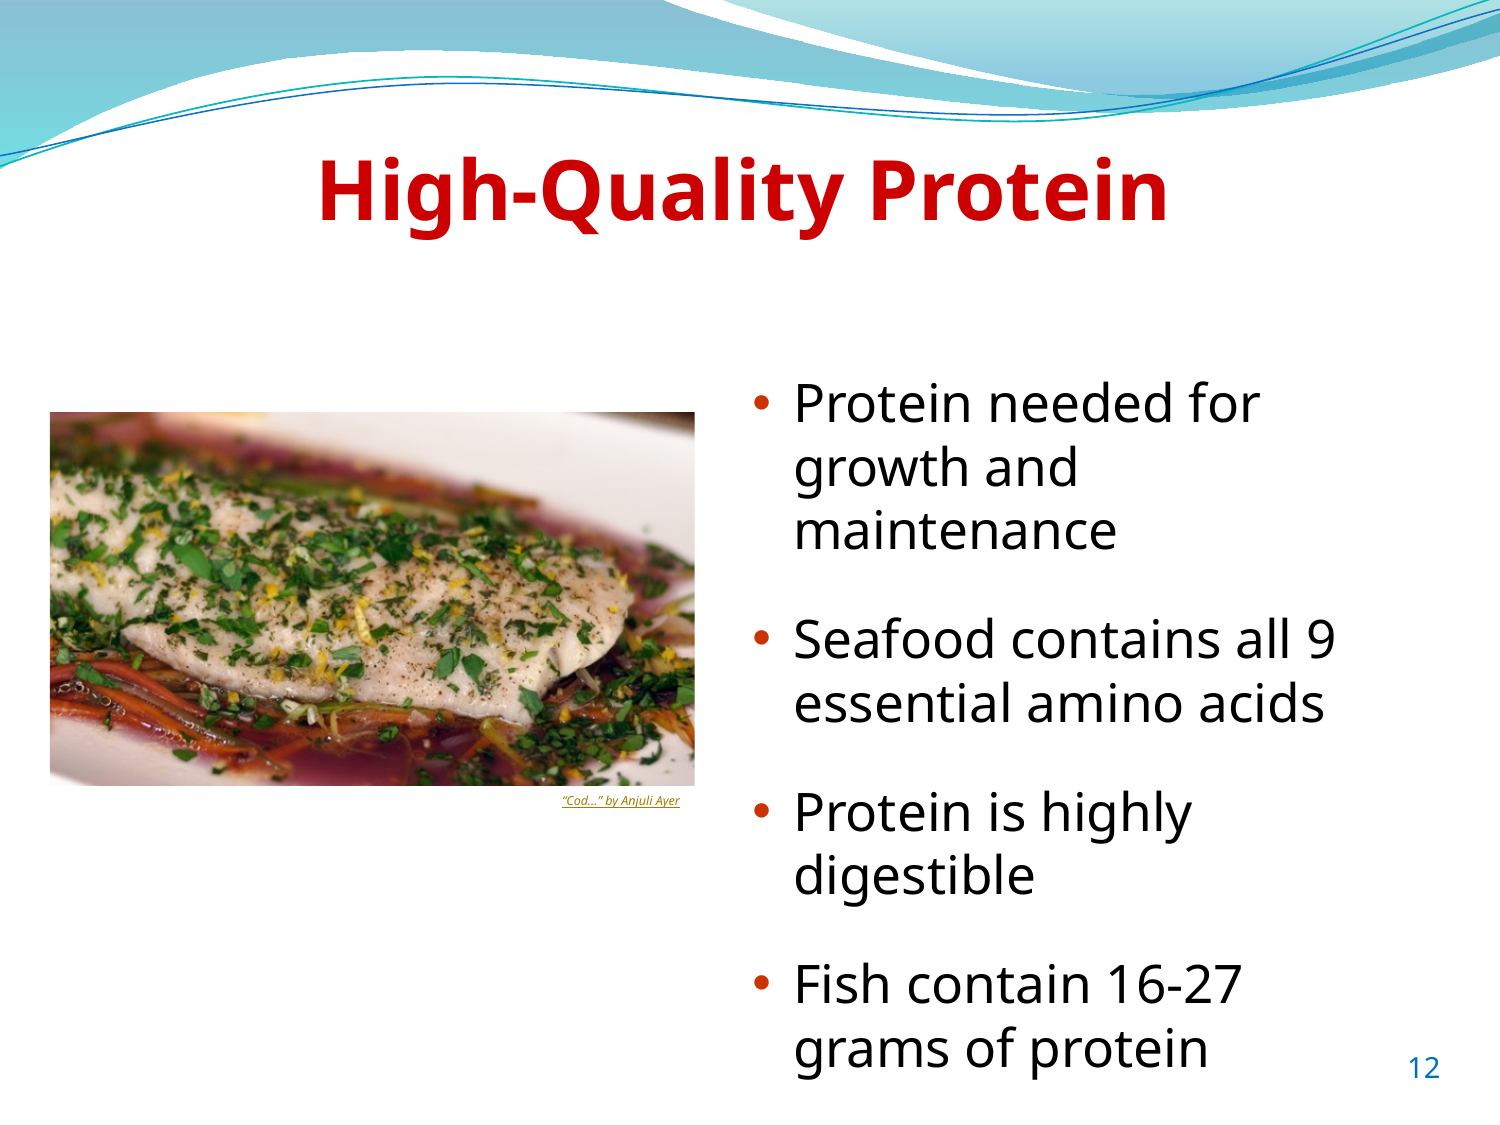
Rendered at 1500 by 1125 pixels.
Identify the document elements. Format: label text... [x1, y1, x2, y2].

list Protein needed for growth and maintenance Seafood contains all 9 essential amino acids Protein is highly digestible Fish contain 16-27 grams of protein [737, 362, 1425, 1088]
title High-Quality Protein [99, 50, 1388, 238]
text_box 12 [1349, 1012, 1498, 1125]
text_box “Cod…” by Anjuli Ayer [482, 797, 695, 818]
picture [49, 412, 695, 786]
table_cell [482, 792, 695, 799]
